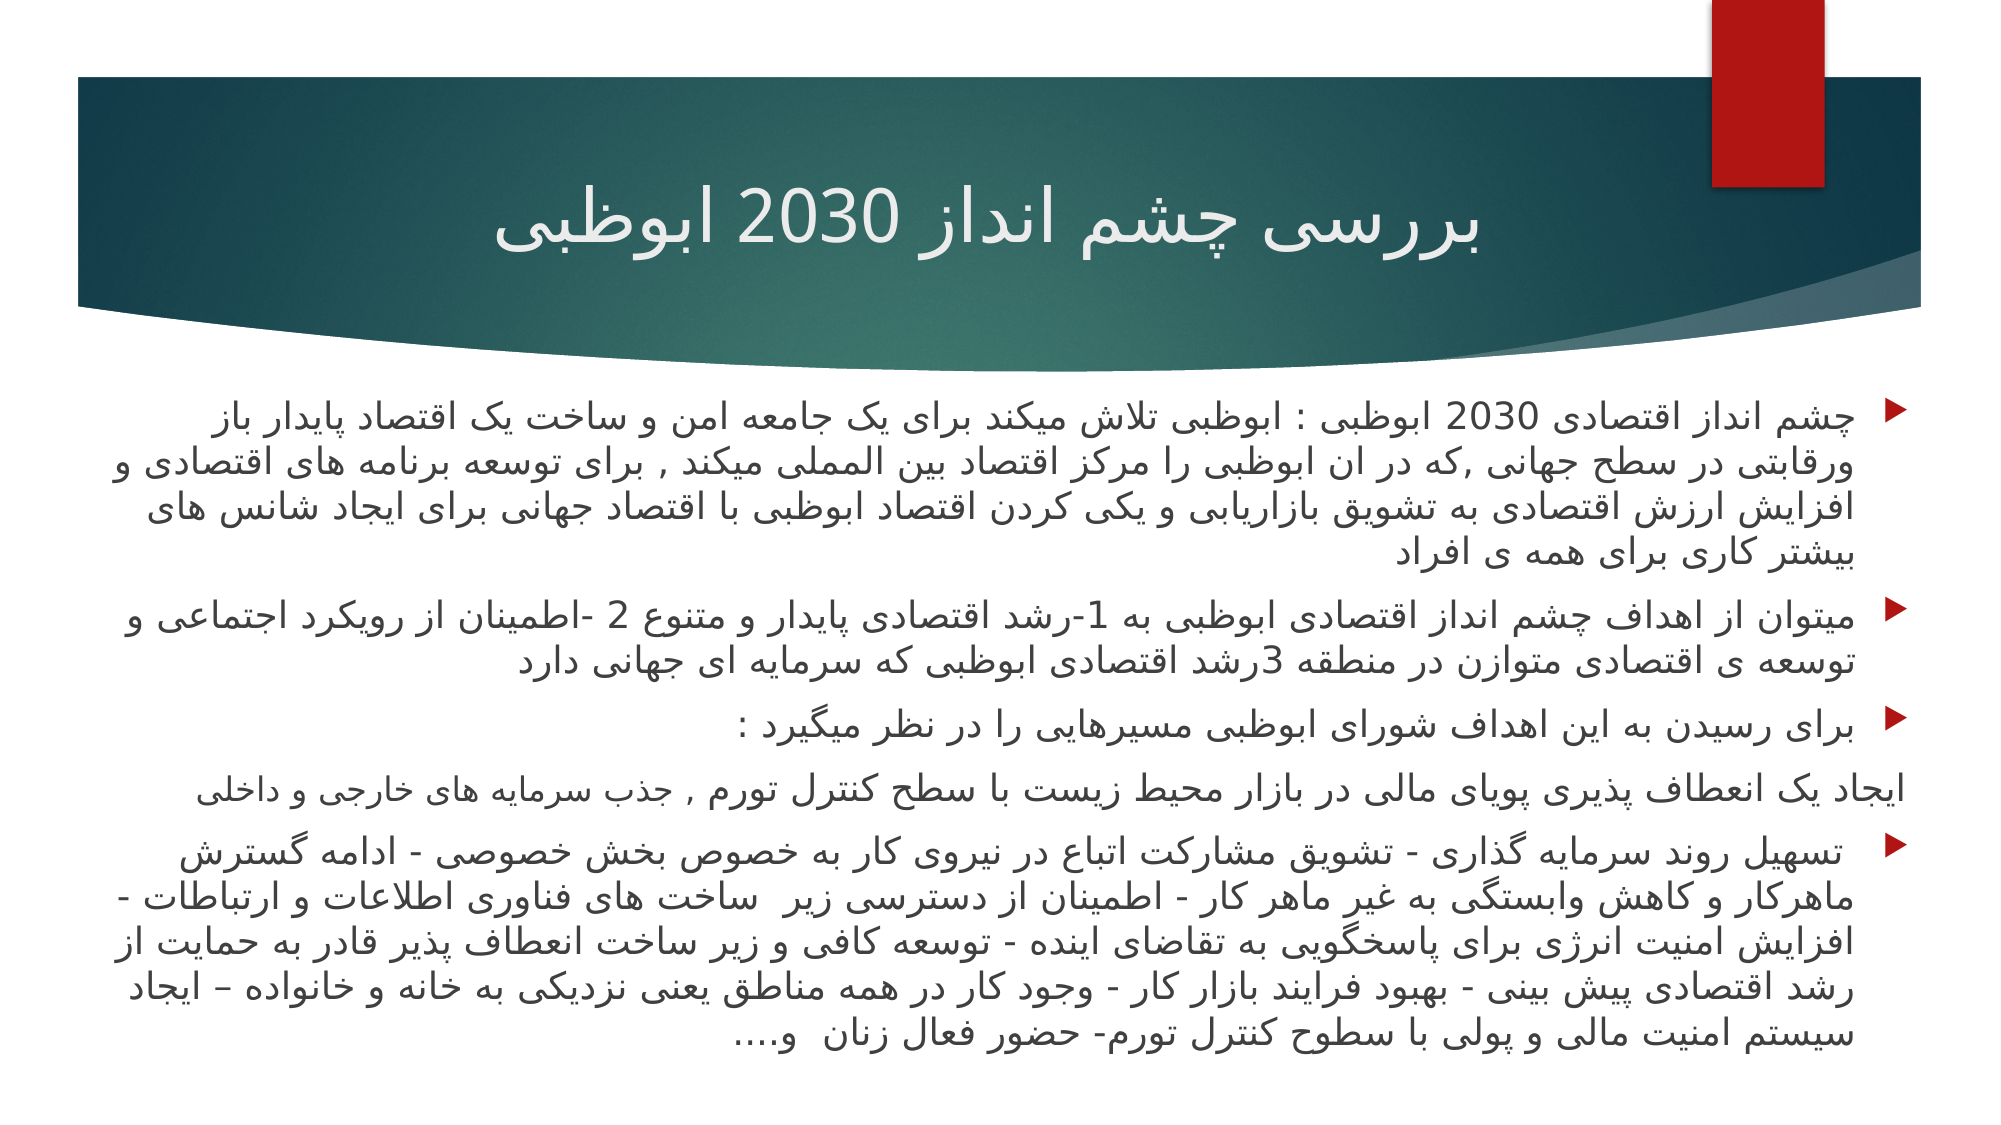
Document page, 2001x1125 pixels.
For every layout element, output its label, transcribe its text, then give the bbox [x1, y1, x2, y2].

list چشم انداز اقتصادی 2030 ابوظبی : ابوظبی تلاش میکند برای یک جامعه امن و ساخت یک اقتصاد پایدار باز ورقابتی در سطح جهانی ‚که در ان ابوظبی را مرکز اقتصاد بین المملی میکند ‚ برای توسعه برنامه های اقتصادی و افزایش ارزش اقتصادی به تشویق بازاریابی و یکی کردن اقتصاد ابوظبی با اقتصاد جهانی برای ایجاد شانس های بیشتر کاری برای همه ی افراد میتوان از اهداف چشم انداز اقتصادی ابوظبی به 1-رشد اقتصادی پایدار و متنوع 2 -اطمینان از رویکرد اجتماعی و توسعه ی اقتصادی متوازن در منطقه 3رشد اقتصادی ابوظبی که سرمایه ای جهانی دارد برای رسیدن به این اهداف شورای ابوظبی مسیرهایی را در نظر میگیرد : ایجاد یک انعطاف پذیری پویای مالی در بازار محیط زیست با سطح کنترل تورم ‚ جذب سرمایه های خارجی و داخلی تسهیل روند سرمایه گذاری - تشویق مشارکت اتباع در نیروی کار به خصوص بخش خصوصی - ادامه گسترش ماهرکار و کاهش وابستگی به غیر ماهر کار - اطمینان از دسترسی زیر ساخت های فناوری اطلاعات و ارتباطات - افزایش امنیت انرژی برای پاسخگویی به تقاضای اینده - توسعه کافی و زیر ساخت انعطاف پذیر قادر به حمایت از رشد اقتصادی پیش بینی - بهبود فرایند بازار کار - وجود کار در همه مناطق یعنی نزدیکی به خانه و خانواده – ایجاد سیستم امنیت مالی و پولی با سطوح کنترل تورم- حضور فعال زنان و.... [73, 384, 1923, 1072]
title بررسی چشم انداز 2030 ابوظبی [189, 122, 1769, 303]
